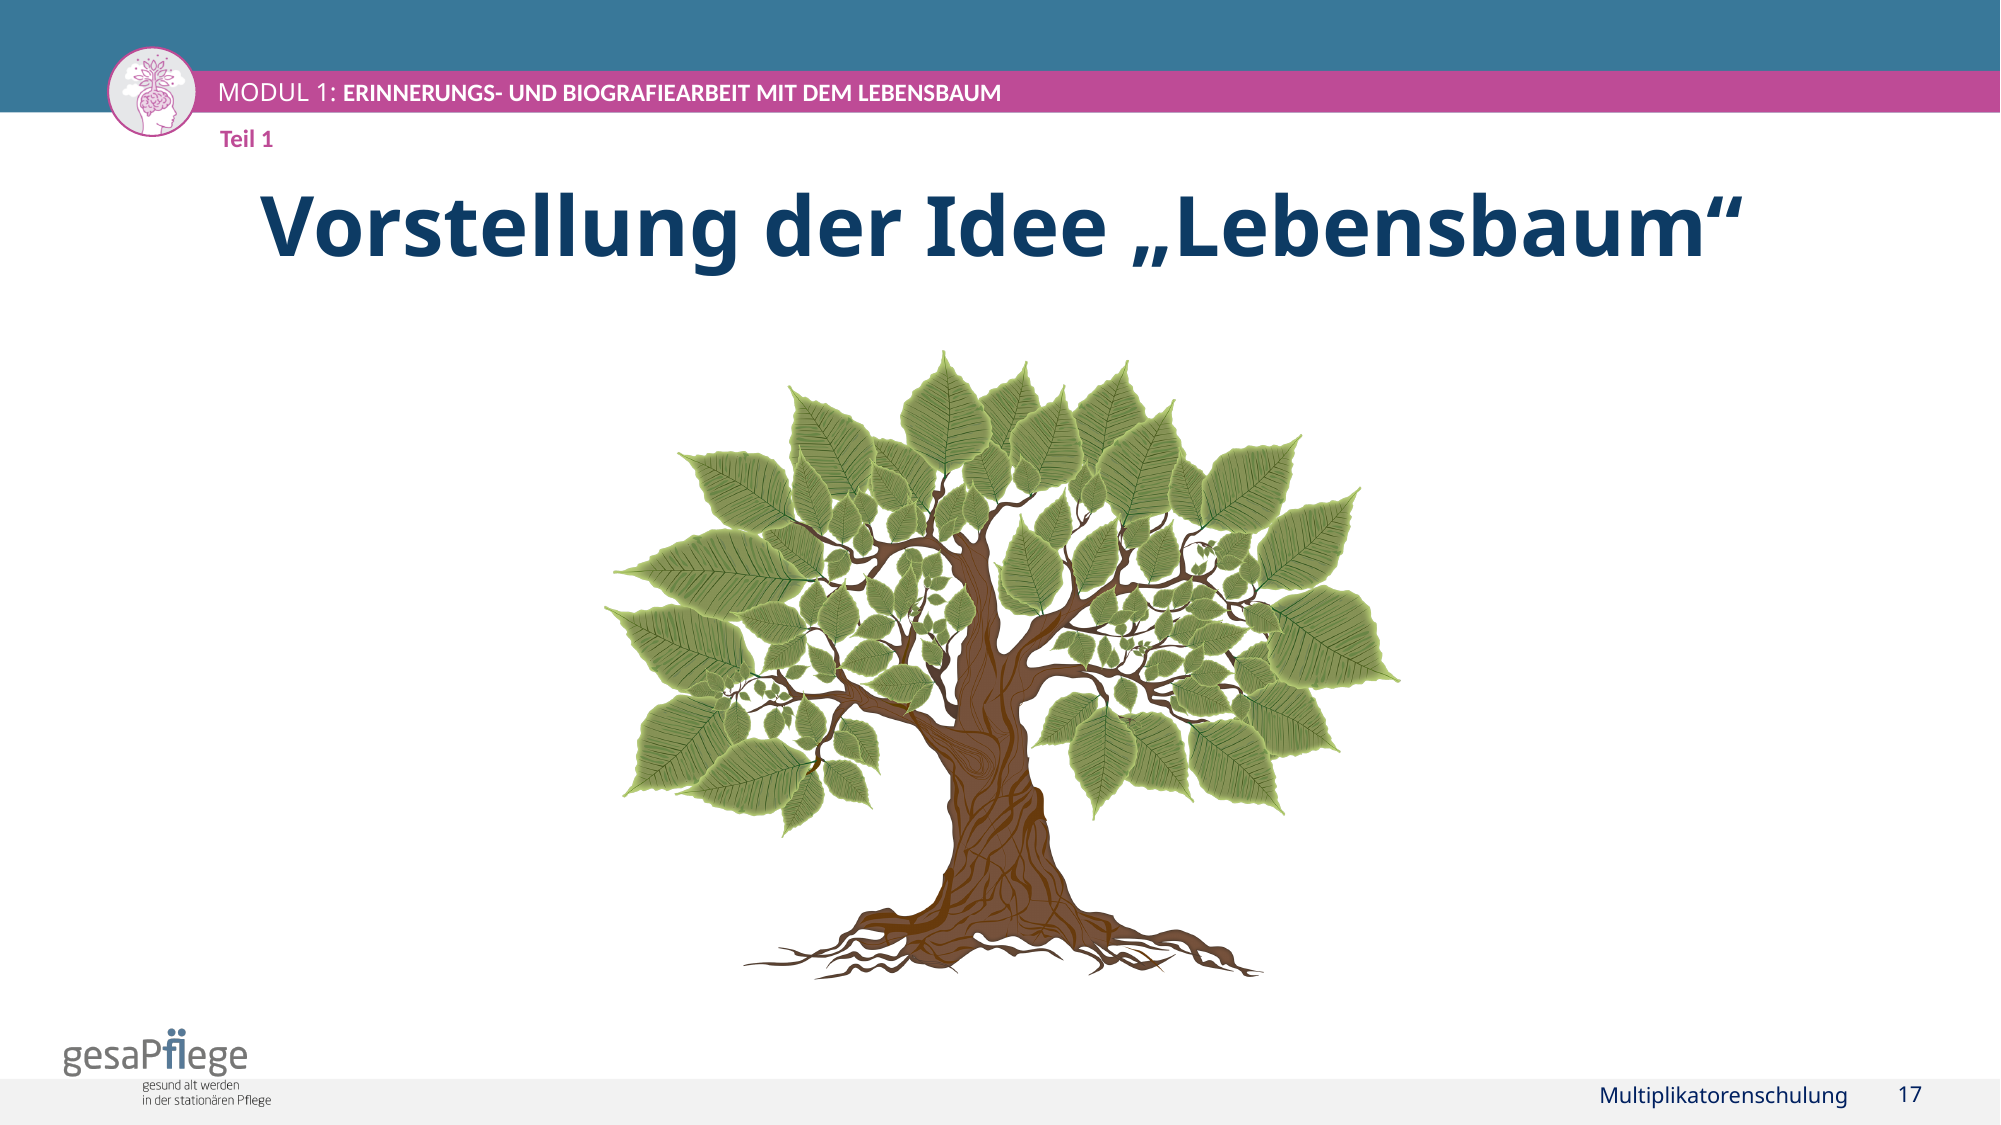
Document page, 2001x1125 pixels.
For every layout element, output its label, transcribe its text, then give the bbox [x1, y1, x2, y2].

list Teil 1 [208, 120, 428, 153]
slide_number 17 [1863, 1076, 1938, 1114]
picture [62, 1027, 272, 1108]
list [589, 342, 1417, 993]
title Vorstellung der Idee „Lebensbaum“ [214, 184, 1792, 279]
footer Multiplikatorenschulung [1111, 1076, 1863, 1114]
